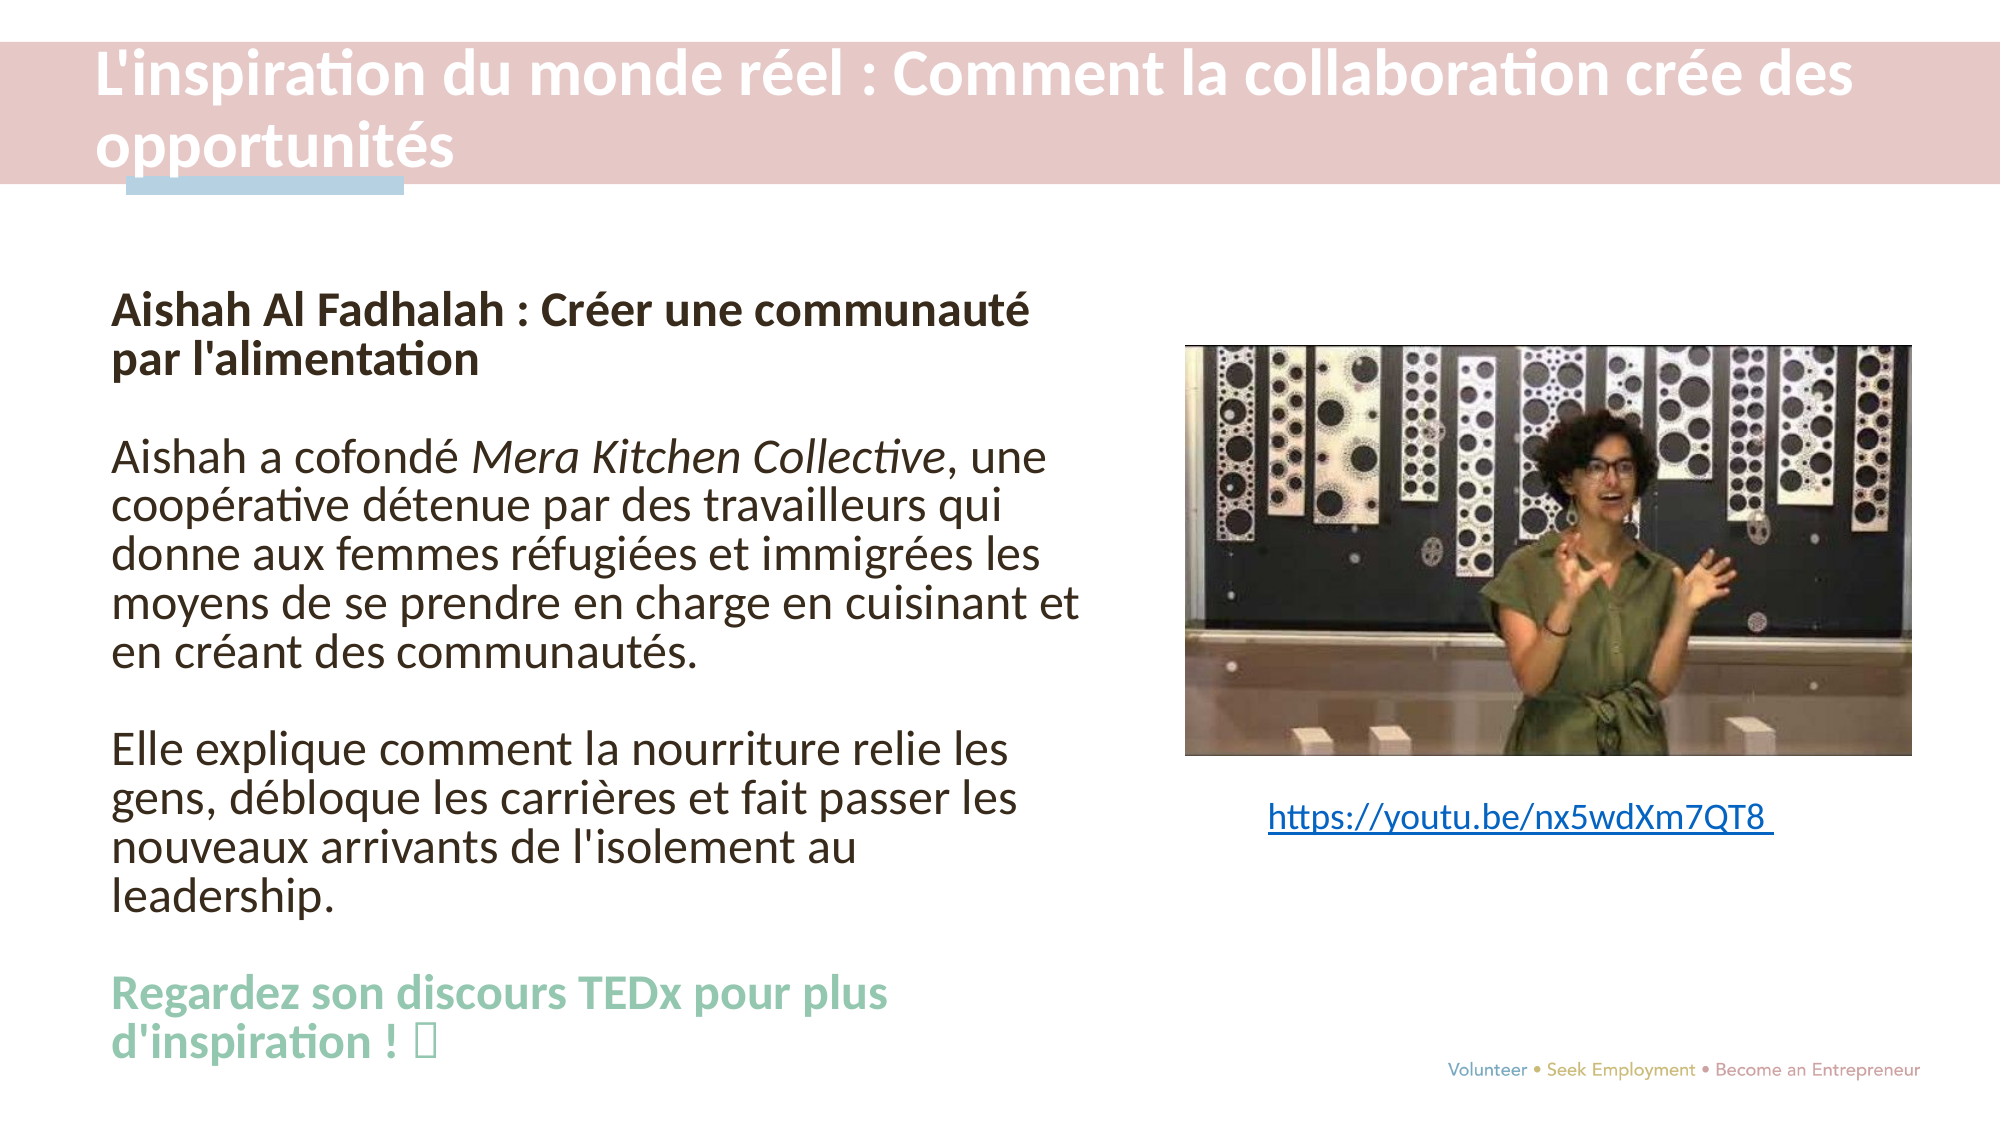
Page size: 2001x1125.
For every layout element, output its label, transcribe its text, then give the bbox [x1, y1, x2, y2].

text_box https://youtu.be/nx5wdXm7QT8 [1253, 784, 2000, 845]
list Aishah Al Fadhalah : Créer une communauté par l'alimentation Aishah a cofondé Mera Kitchen Collective, une coopérative détenue par des travailleurs qui donne aux femmes réfugiées et immigrées les moyens de se prendre en charge en cuisinant et en créant des communautés. Elle explique comment la nourriture relie les gens, débloque les carrières et fait passer les nouveaux arrivants de l'isolement au leadership. Regardez son discours TEDx pour plus d'inspiration !  [96, 280, 1102, 1047]
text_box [1184, 344, 1913, 757]
picture [1418, 1046, 1971, 1103]
list L'inspiration du monde réel : Comment la collaboration crée des opportunités [80, 51, 1913, 170]
